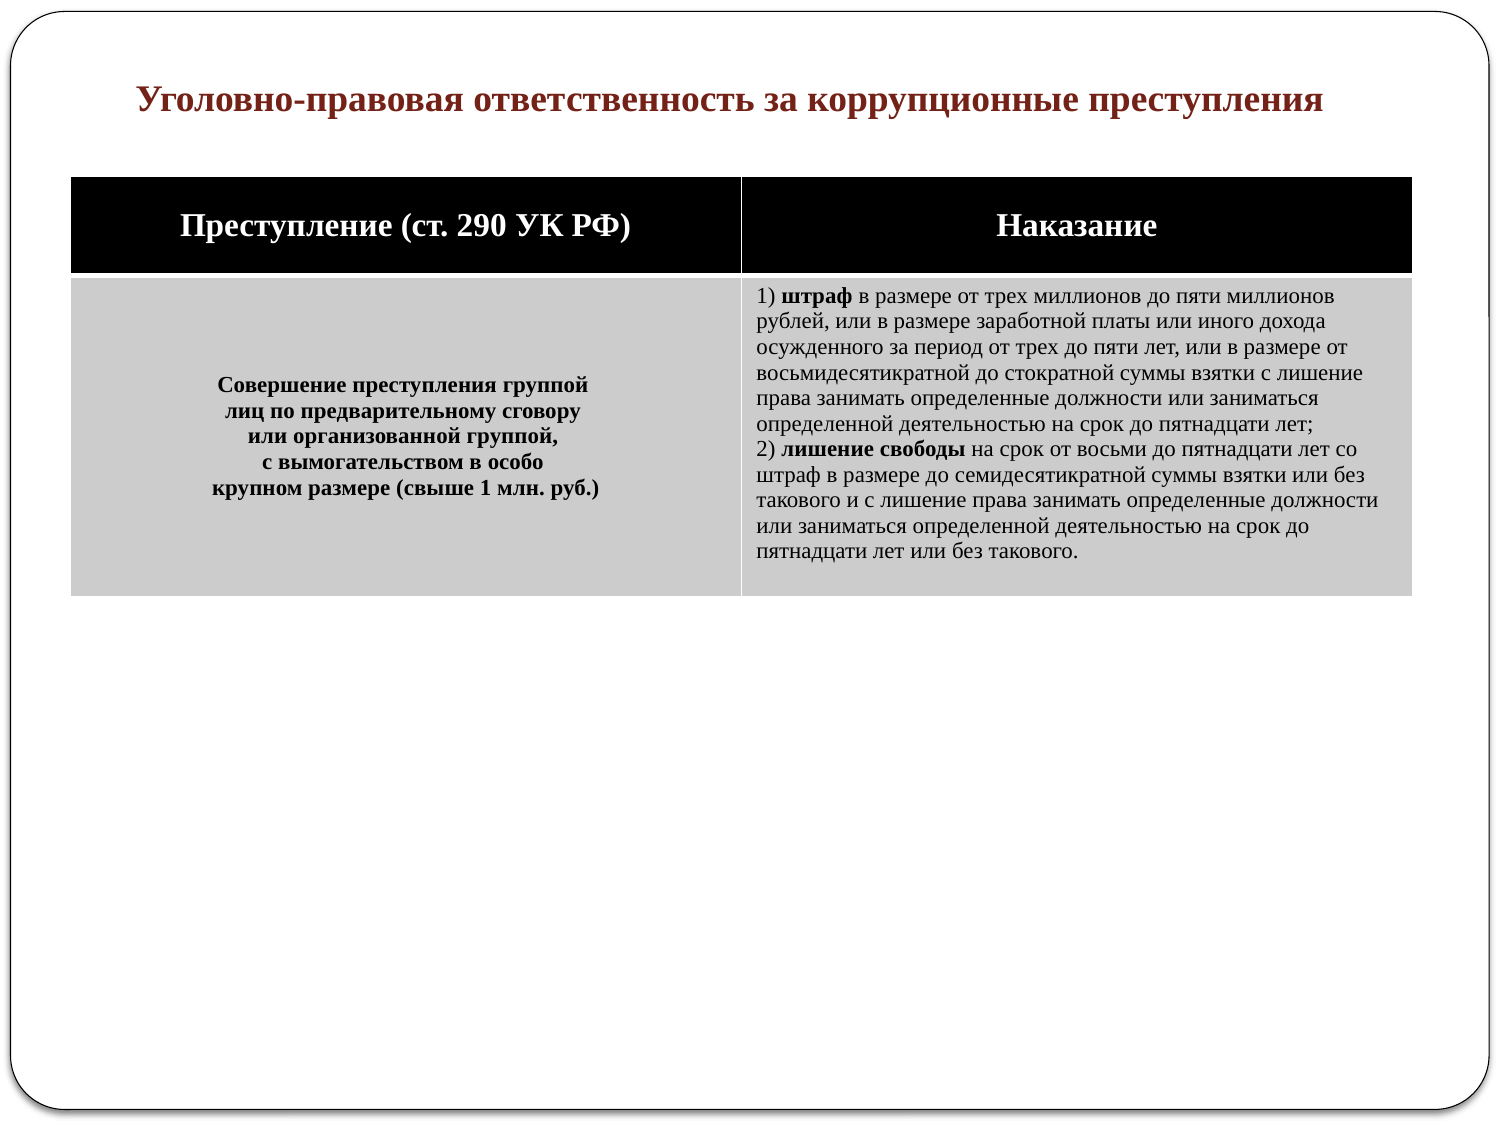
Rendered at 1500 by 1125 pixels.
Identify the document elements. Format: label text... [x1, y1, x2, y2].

table_cell Совершение преступления группой лиц по предварительному сговору или организованной группой, с вымогательством в особо крупном размере (свыше 1 млн. руб.) [71, 278, 741, 596]
text_box Уголовно-правовая ответственность за коррупционные преступления [58, 58, 1402, 135]
table_header Наказание [742, 177, 1412, 273]
table_header Преступление (ст. 290 УК РФ) [71, 177, 741, 273]
table_cell 1) штраф в размере от трех миллионов до пяти миллионов рублей, или в размере заработной платы или иного дохода осужденного за период от трех до пяти лет, или в размере от восьмидесятикратной до стократной суммы взятки с лишение права занимать определенные должности или заниматься определенной деятельностью на срок до пятнадцати лет; 2) лишение свободы на срок от восьми до пятнадцати лет со штраф в размере до семидесятикратной суммы взятки или без такового и с лишение права занимать определенные должности или заниматься определенной деятельностью на срок до пятнадцати лет или без такового. [742, 278, 1412, 596]
